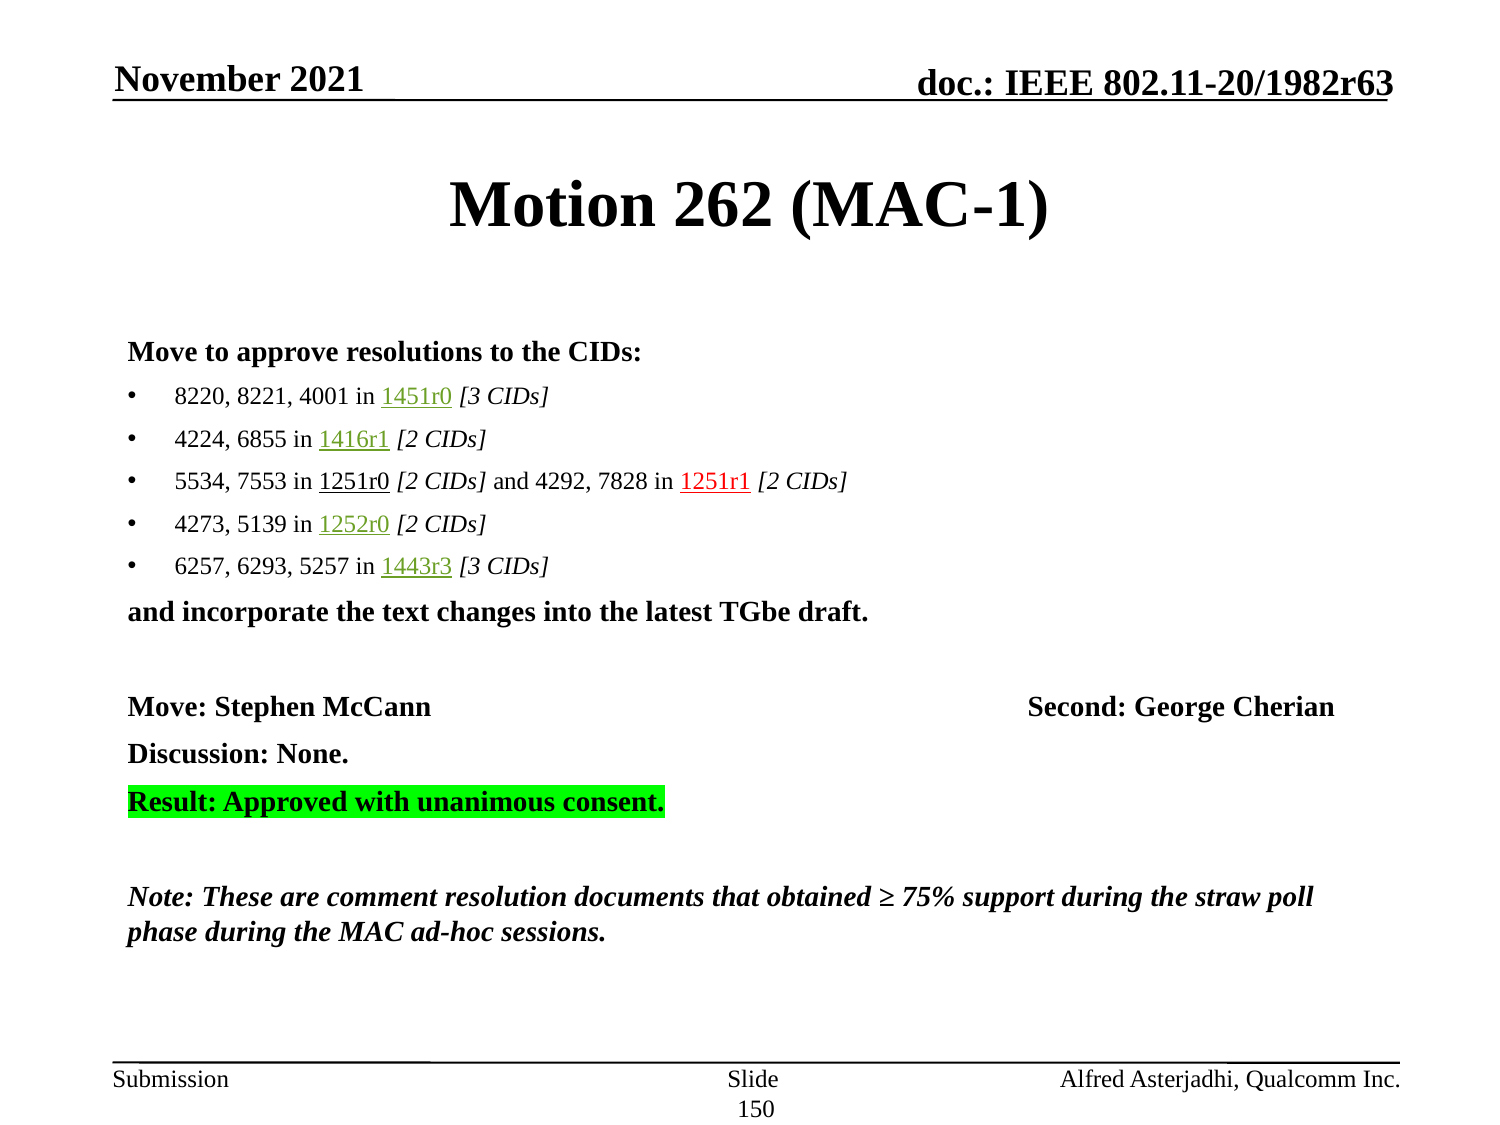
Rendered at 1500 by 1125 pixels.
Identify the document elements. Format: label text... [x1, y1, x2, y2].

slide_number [114, 54, 423, 100]
list Move to approve resolutions to the CIDs: 8220, 8221, 4001 in 1451r0 [3 CIDs] 4224, 6855 in 1416r1 [2 CIDs] 5534, 7553 in 1251r0 [2 CIDs] and 4292, 7828 in 1251r1 [2 CIDs] 4273, 5139 in 1252r0 [2 CIDs] 6257, 6293, 5257 in 1443r3 [3 CIDs] and incorporate the text changes into the latest TGbe draft. Move: Stephen McCann Second: George Cherian Discussion: None. Result: Approved with unanimous consent. Note: These are comment resolution documents that obtained ≥ 75% support during the straw poll phase during the MAC ad-hoc sessions. [112, 324, 1388, 1063]
slide_number Slide 150 [712, 1061, 800, 1123]
footer Alfred Asterjadhi, Qualcomm Inc. [878, 1061, 1402, 1093]
title Motion 262 (MAC-1) [112, 112, 1388, 288]
